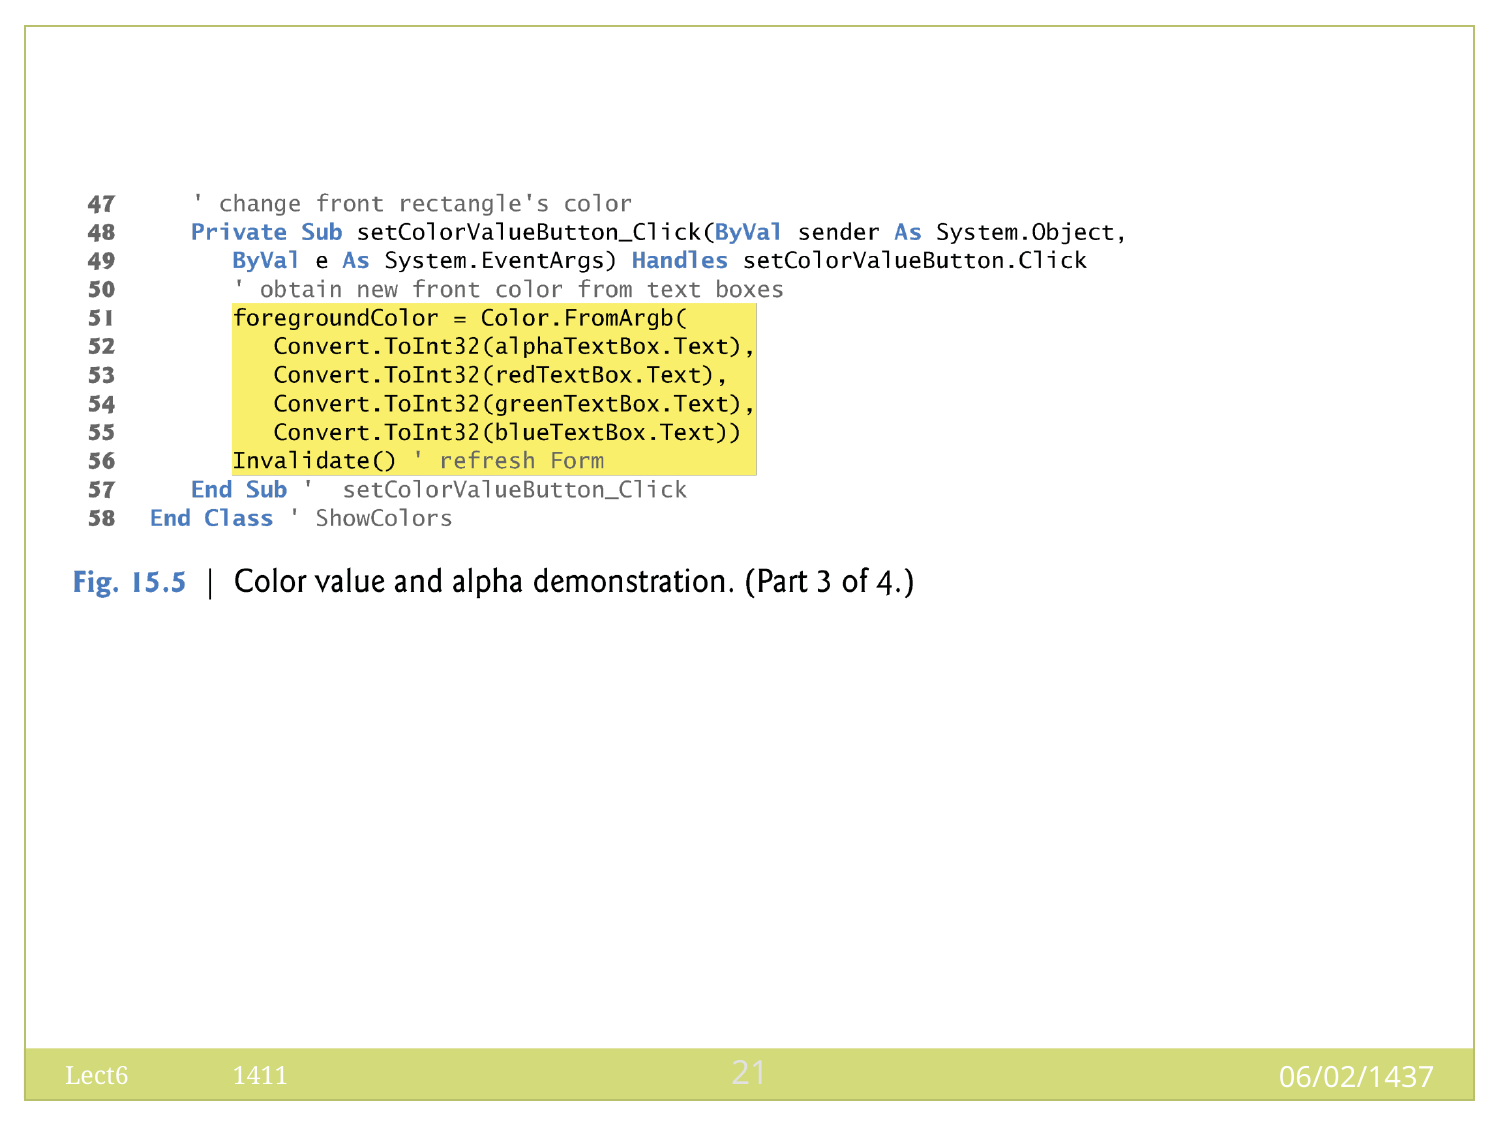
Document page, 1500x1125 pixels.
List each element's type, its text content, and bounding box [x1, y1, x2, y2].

picture [0, 106, 1500, 1018]
footer Lect6 1411 [50, 1051, 638, 1112]
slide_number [950, 1050, 1450, 1111]
slide_number 21 [699, 1037, 800, 1110]
